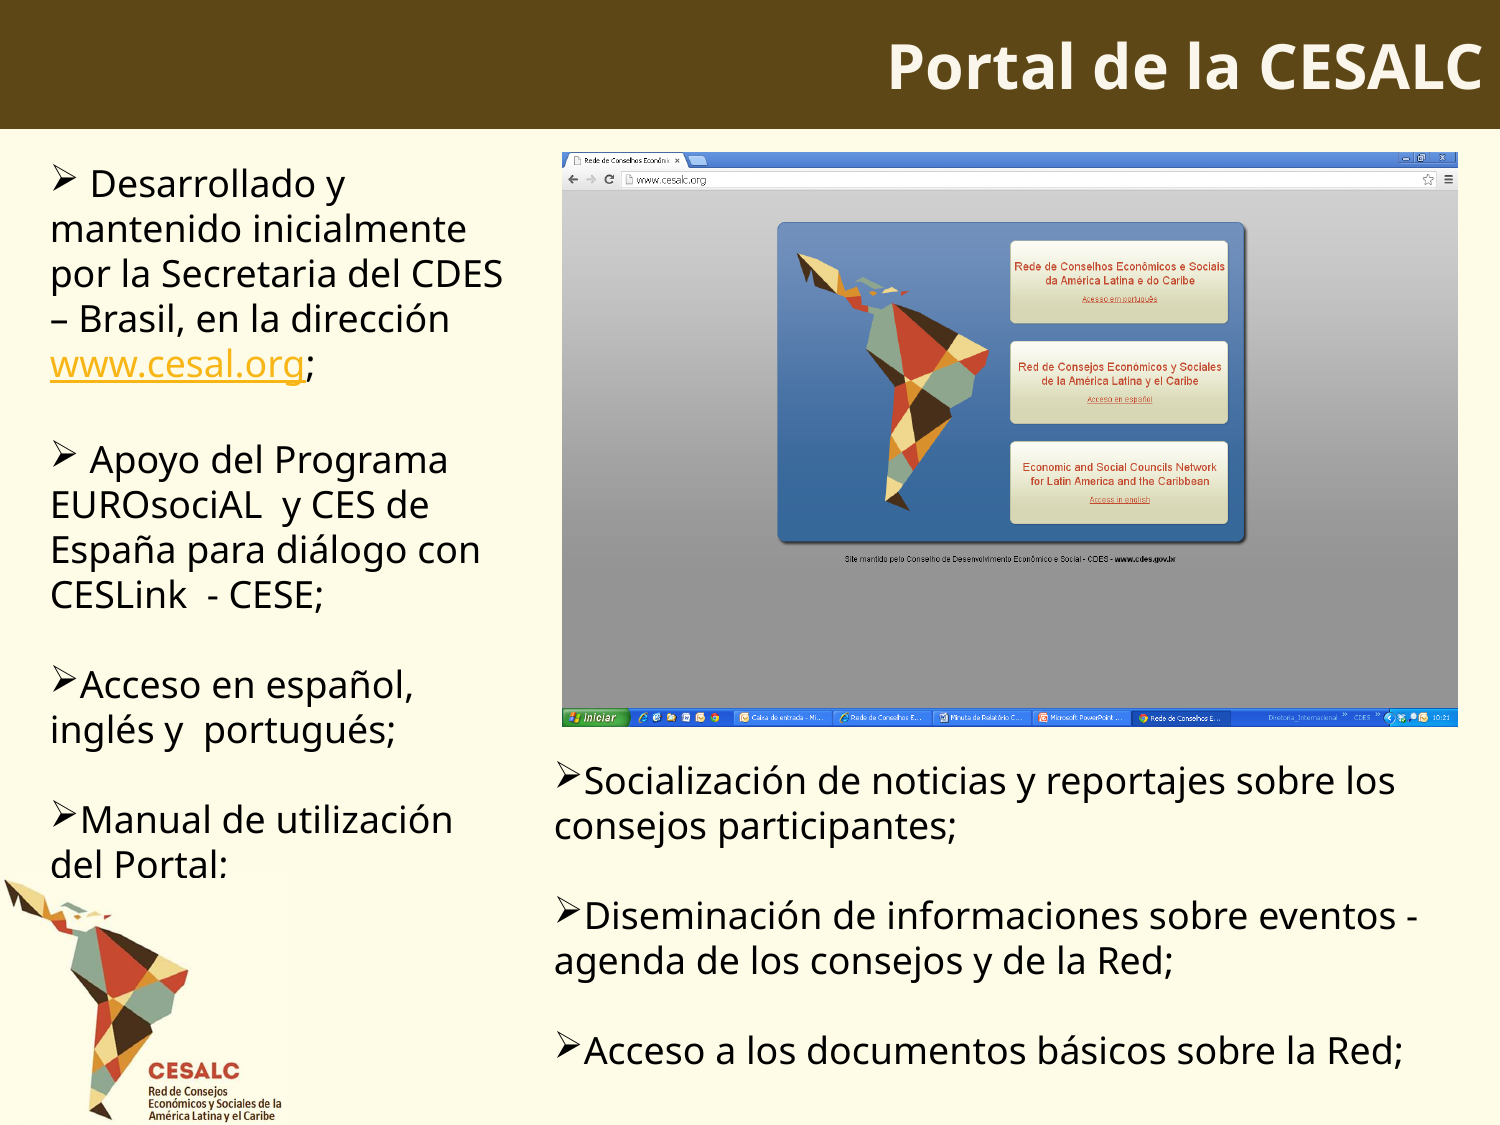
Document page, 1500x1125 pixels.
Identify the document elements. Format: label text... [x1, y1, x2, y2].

text_box Socialización de noticias y reportajes sobre los consejos participantes; Diseminación de informaciones sobre eventos - agenda de los consejos y de la Red; Acceso a los documentos básicos sobre la Red; [538, 749, 1500, 1080]
title Portal de la CESALC [0, 0, 1500, 129]
picture [562, 151, 1459, 727]
text_box Desarrollado y mantenido inicialmente por la Secretaria del CDES – Brasil, en la dirección www.cesal.org; Apoyo del Programa EUROsociAL y CES de España para diálogo con CESLink - CESE; Acceso en español, inglés y portugués; Manual de utilización del Portal; [35, 152, 528, 984]
picture [0, 878, 288, 1125]
